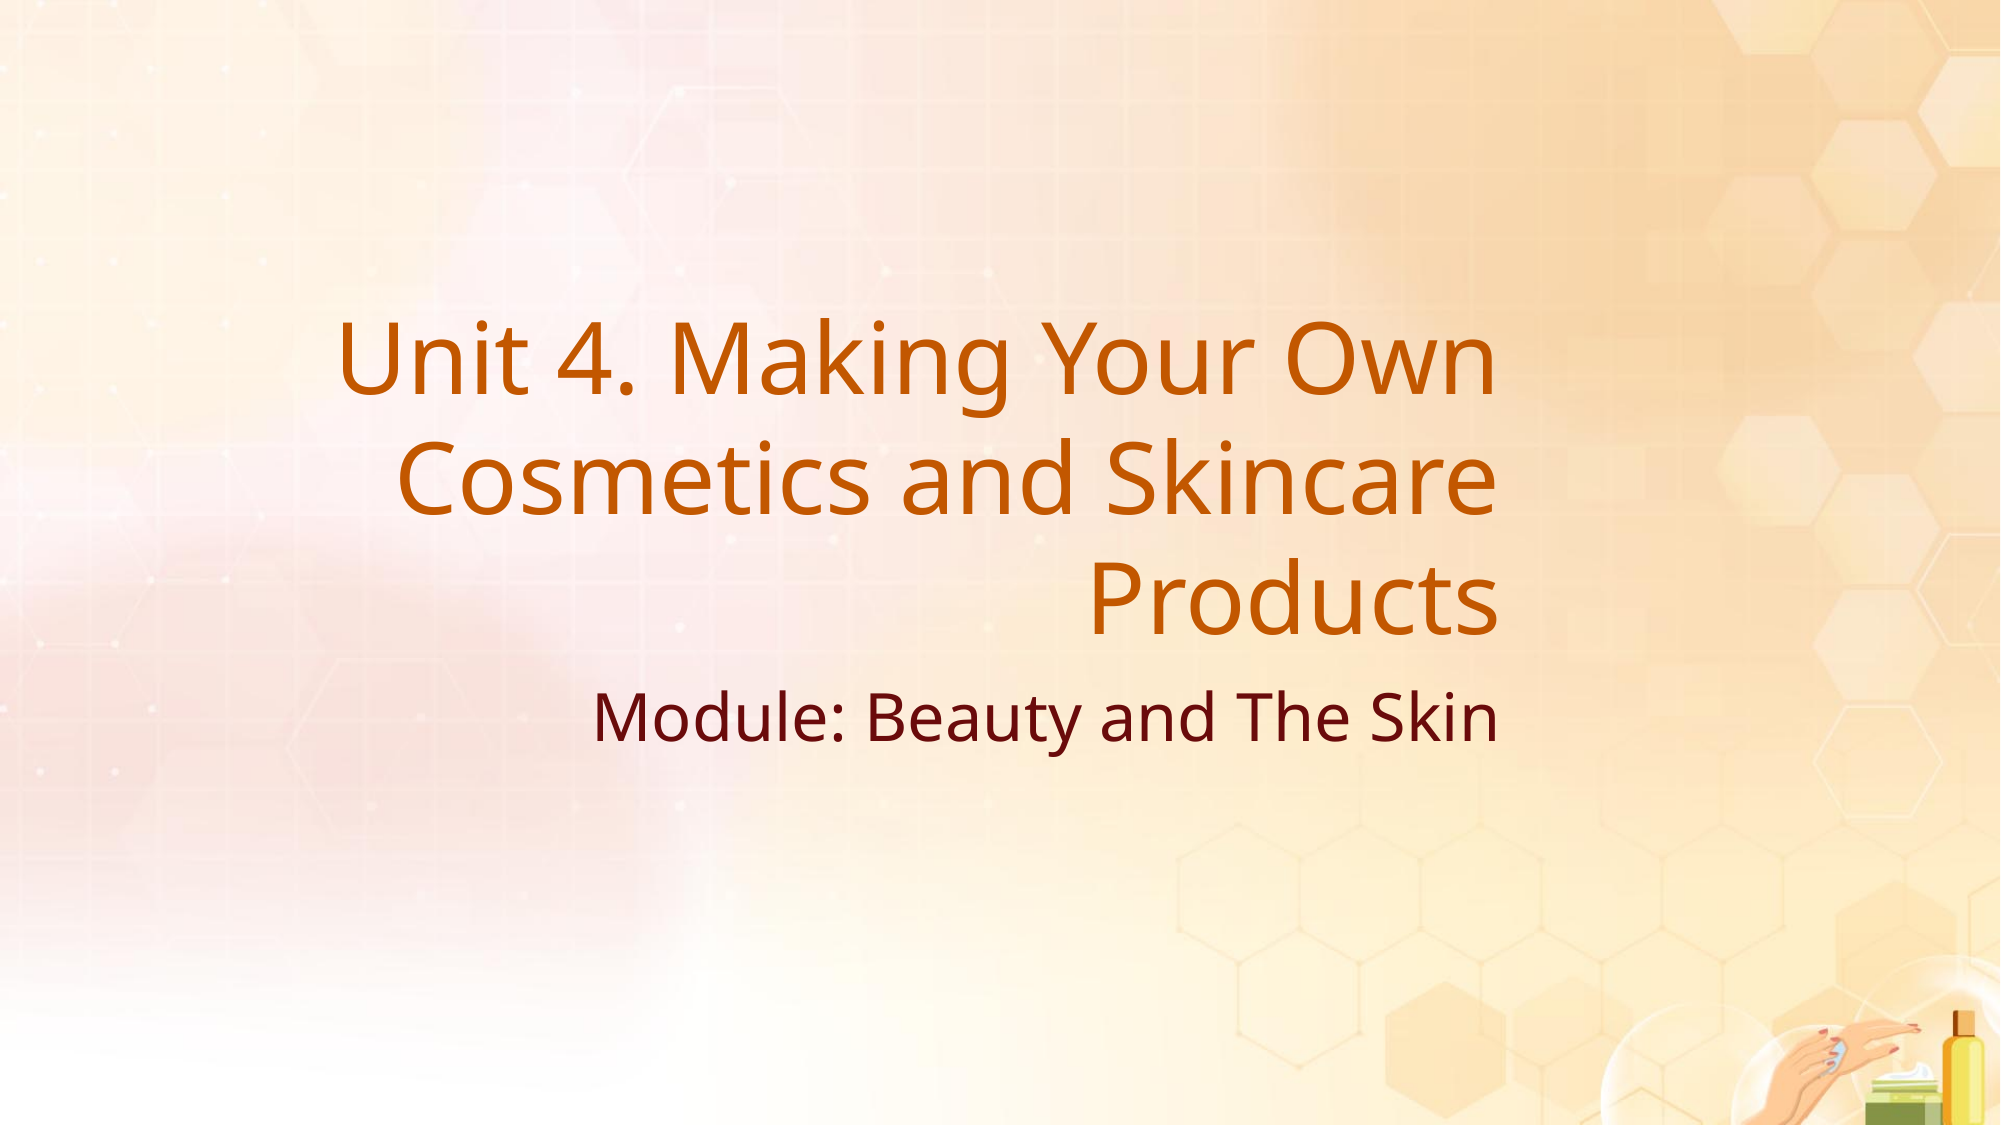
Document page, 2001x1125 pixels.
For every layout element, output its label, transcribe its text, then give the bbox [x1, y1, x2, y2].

title Unit 4. Making Your Own Cosmetics and Skincare Products [247, 394, 1522, 664]
subtitle Module: Beauty and The Skin [247, 664, 1522, 845]
picture [0, 0, 2001, 1125]
